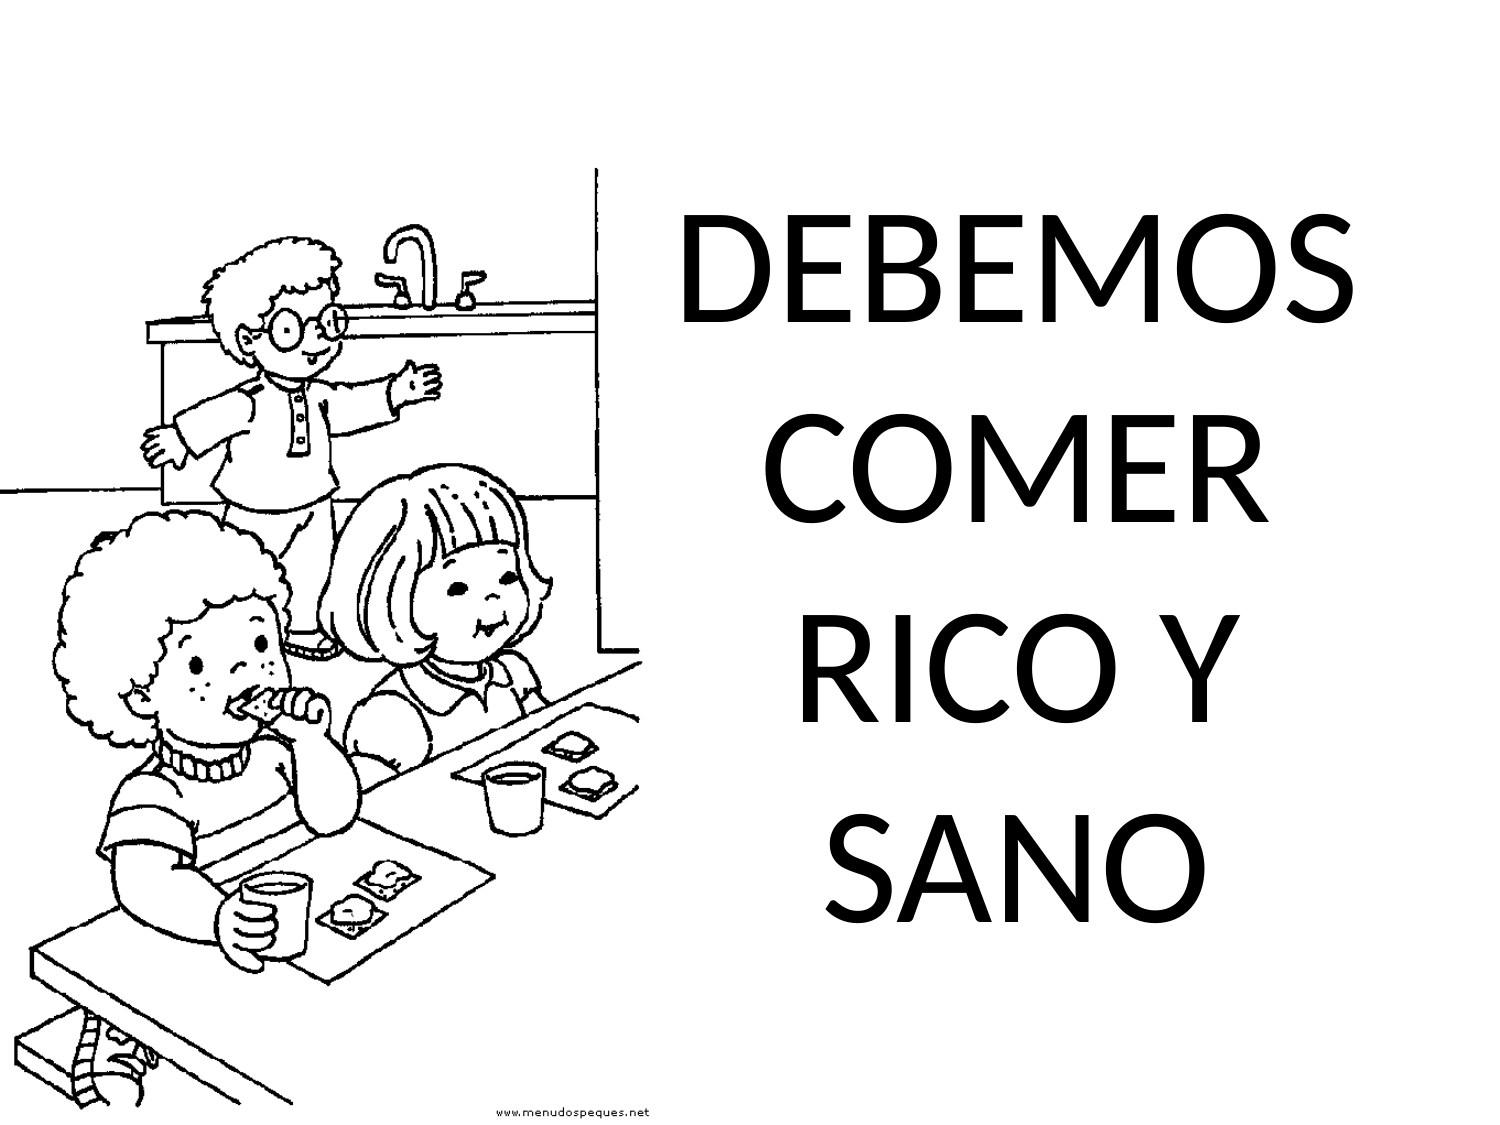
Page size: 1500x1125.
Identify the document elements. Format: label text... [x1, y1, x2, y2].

title DEBEMOS COMER RICO Y SANO [665, 255, 1425, 856]
picture [0, 157, 662, 1125]
